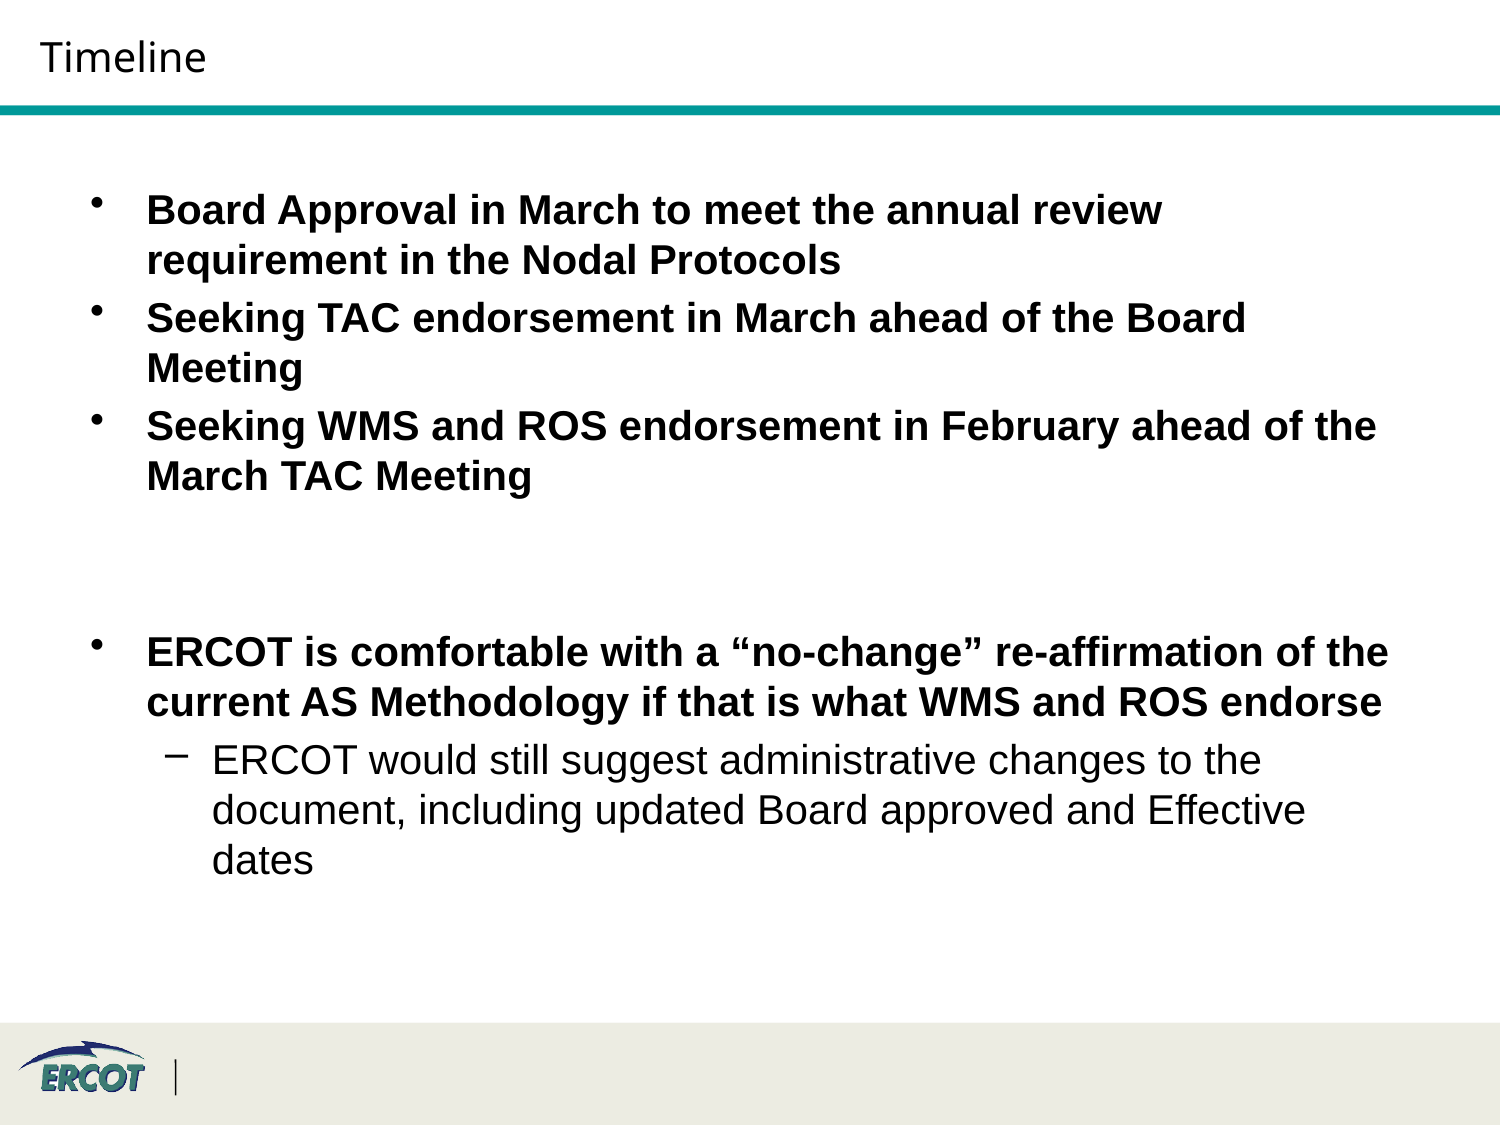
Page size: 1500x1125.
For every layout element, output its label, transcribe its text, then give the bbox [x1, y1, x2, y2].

title Timeline [24, 0, 1451, 113]
list Board Approval in March to meet the annual review requirement in the Nodal Protocols Seeking TAC endorsement in March ahead of the Board Meeting Seeking WMS and ROS endorsement in February ahead of the March TAC Meeting ERCOT is comfortable with a “no-change” re-affirmation of the current AS Methodology if that is what WMS and ROS endorse ERCOT would still suggest administrative changes to the document, including updated Board approved and Effective dates [74, 174, 1426, 951]
picture [10, 1031, 151, 1111]
